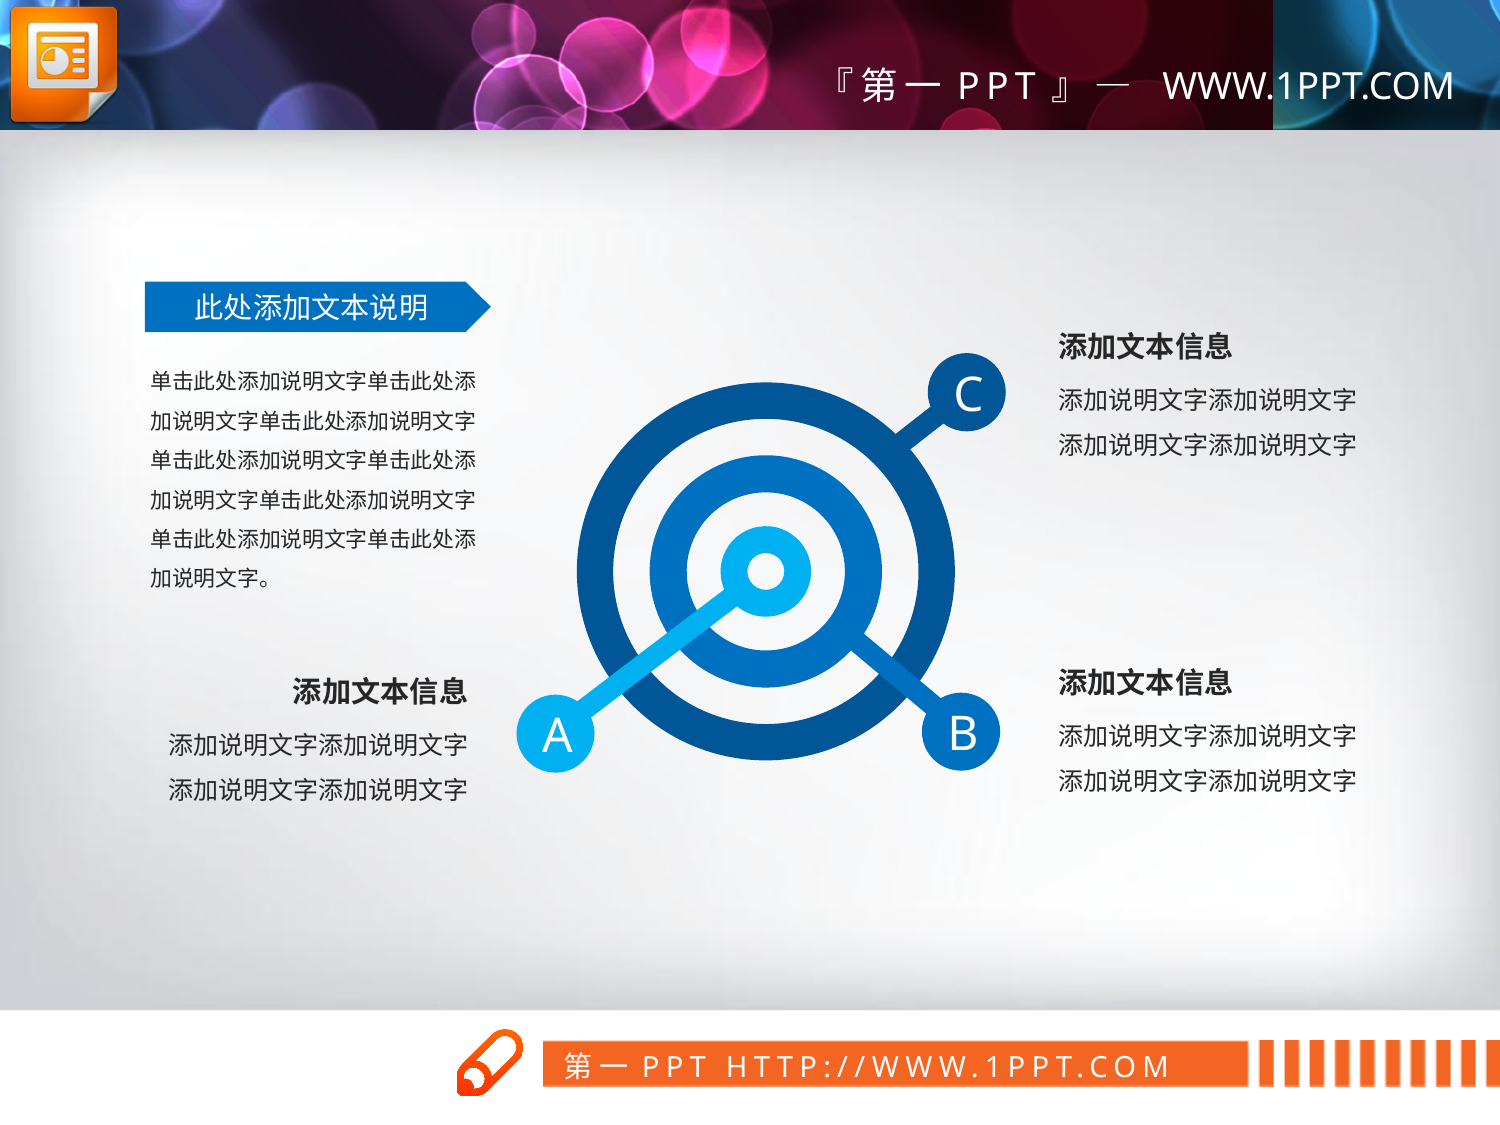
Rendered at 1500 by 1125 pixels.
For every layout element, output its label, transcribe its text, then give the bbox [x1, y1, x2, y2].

text_box 添加文本信息 添加说明文字添加说明文字添加说明文字添加说明文字 [1043, 657, 1375, 802]
text_box [622, 673, 907, 763]
text_box A [514, 692, 597, 775]
text_box [578, 579, 751, 718]
text_box 单击此处添加说明文字单击此处添加说明文字单击此处添加说明文字单击此处添加说明文字单击此处添加说明文字单击此处添加说明文字单击此处添加说明文字单击此处添加说明文字。 [135, 347, 500, 570]
text_box C [925, 350, 1008, 434]
text_box [866, 406, 943, 474]
picture [0, 0, 1500, 1012]
text_box 添加文本信息 添加说明文字添加说明文字添加说明文字添加说明文字 [152, 666, 484, 811]
picture [543, 1040, 1500, 1087]
text_box [647, 453, 885, 690]
text_box [574, 380, 957, 680]
text_box 此处添加文本说明 [142, 279, 493, 335]
text_box B [919, 690, 1003, 773]
text_box 添加文本信息 添加说明文字添加说明文字添加说明文字添加说明文字 [1043, 321, 1375, 466]
text_box [718, 524, 814, 619]
text_box [822, 610, 941, 714]
